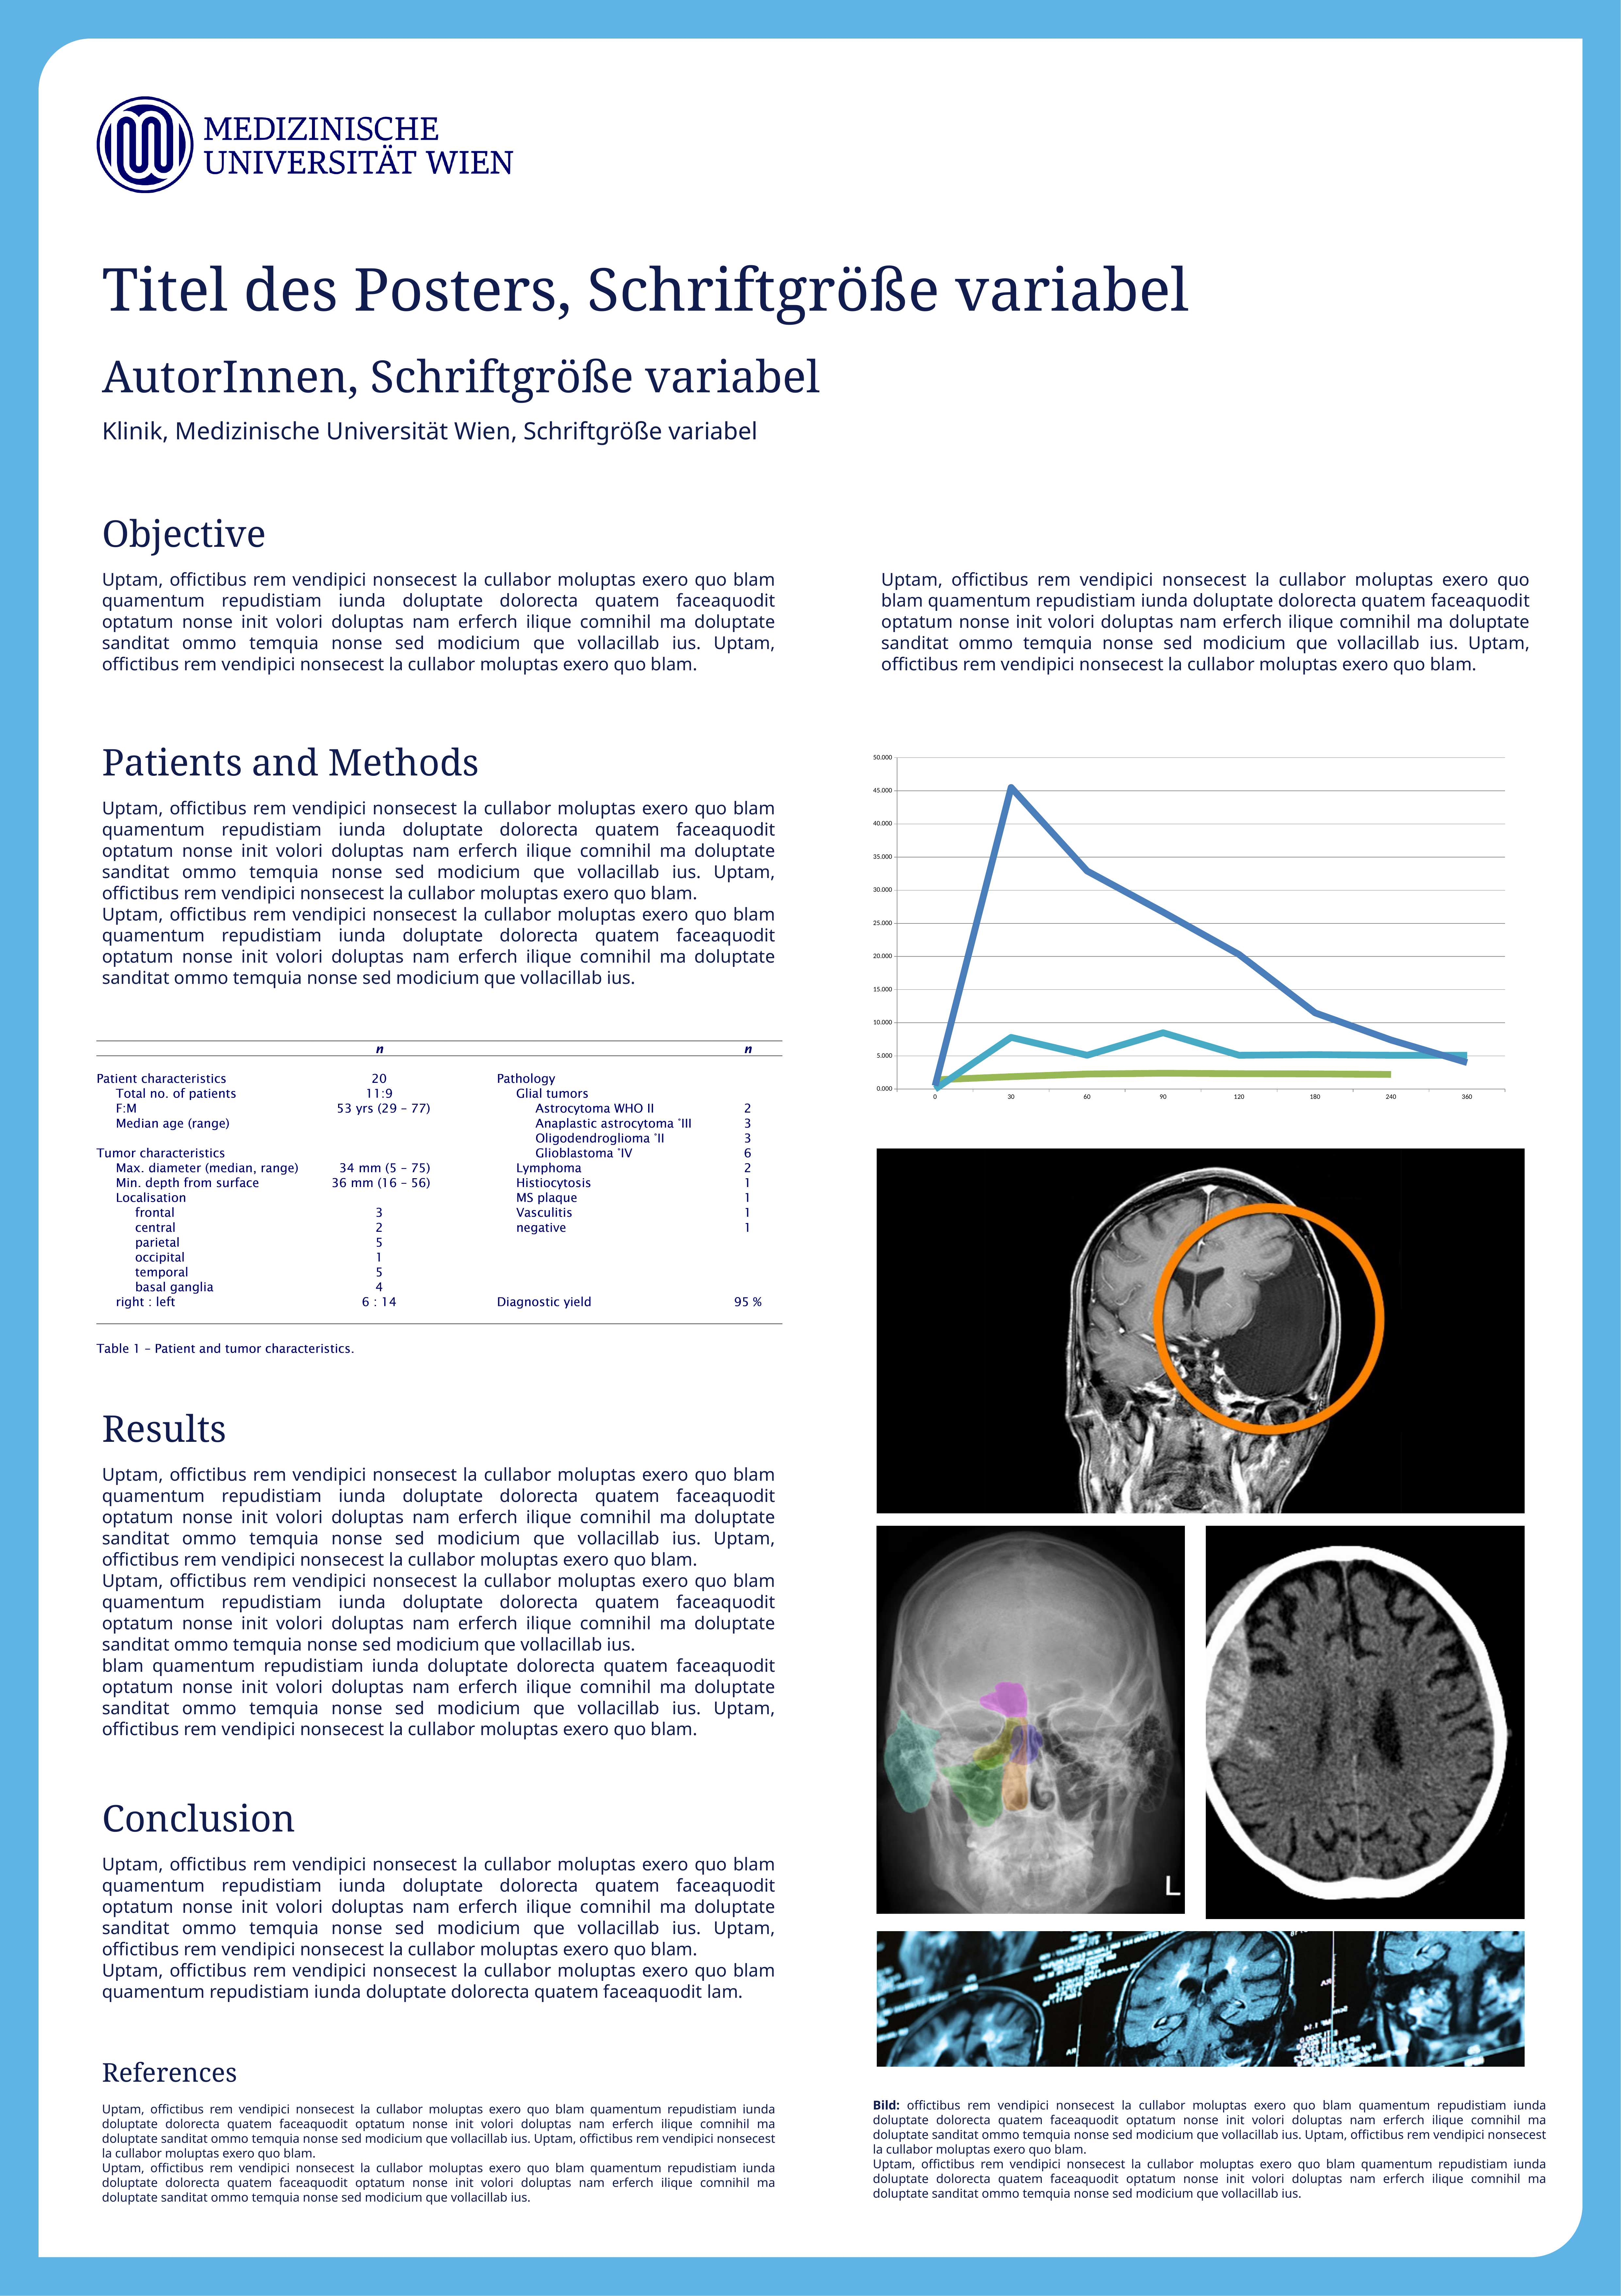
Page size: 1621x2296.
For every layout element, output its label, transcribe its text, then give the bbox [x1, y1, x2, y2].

text_box Uptam, offictibus rem vendipici nonsecest la cullabor moluptas exero quo blam quamentum repudistiam iunda doluptate dolorecta quatem faceaquodit optatum nonse init volori doluptas nam erferch ilique comnihil ma doluptate sanditat ommo temquia nonse sed modicium que vollacillab ius. Uptam, offictibus rem vendipici nonsecest la cullabor moluptas exero quo blam. Uptam, offictibus rem vendipici nonsecest la cullabor moluptas exero quo blam quamentum repudistiam iunda doluptate dolorecta quatem faceaquodit optatum nonse init volori doluptas nam erferch ilique comnihil ma doluptate sanditat ommo temquia nonse sed modicium que vollacillab ius. blam quamentum repudistiam iunda doluptate dolorecta quatem faceaquodit optatum nonse init volori doluptas nam erferch ilique comnihil ma doluptate sanditat ommo temquia nonse sed modicium que vollacillab ius. Uptam, offictibus rem vendipici nonsecest la cullabor moluptas exero quo blam. [96, 1460, 781, 1742]
text_box Uptam, offictibus rem vendipici nonsecest la cullabor moluptas exero quo blam quamentum repudistiam iunda doluptate dolorecta quatem faceaquodit optatum nonse init volori doluptas nam erferch ilique comnihil ma doluptate sanditat ommo temquia nonse sed modicium que vollacillab ius. Uptam, offictibus rem vendipici nonsecest la cullabor moluptas exero quo blam. Uptam, offictibus rem vendipici nonsecest la cullabor moluptas exero quo blam quamentum repudistiam iunda doluptate dolorecta quatem faceaquodit optatum nonse init volori doluptas nam erferch ilique comnihil ma doluptate sanditat ommo temquia nonse sed modicium que vollacillab ius. [96, 2098, 781, 2207]
text_box Uptam, offictibus rem vendipici nonsecest la cullabor moluptas exero quo blam quamentum repudistiam iunda doluptate dolorecta quatem faceaquodit optatum nonse init volori doluptas nam erferch ilique comnihil ma doluptate sanditat ommo temquia nonse sed modicium que vollacillab ius. Uptam, offictibus rem vendipici nonsecest la cullabor moluptas exero quo blam. [96, 565, 781, 677]
text_box Uptam, offictibus rem vendipici nonsecest la cullabor moluptas exero quo blam quamentum repudistiam iunda doluptate dolorecta quatem faceaquodit optatum nonse init volori doluptas nam erferch ilique comnihil ma doluptate sanditat ommo temquia nonse sed modicium que vollacillab ius. Uptam, offictibus rem vendipici nonsecest la cullabor moluptas exero quo blam. [876, 565, 1536, 677]
text_box Klinik, Medizinische Universität Wien, Schriftgröße variabel [96, 413, 1226, 447]
picture [96, 1040, 783, 1357]
picture [876, 1931, 1525, 2067]
text_box Conclusion [96, 1792, 875, 1842]
text_box Uptam, offictibus rem vendipici nonsecest la cullabor moluptas exero quo blam quamentum repudistiam iunda doluptate dolorecta quatem faceaquodit optatum nonse init volori doluptas nam erferch ilique comnihil ma doluptate sanditat ommo temquia nonse sed modicium que vollacillab ius. Uptam, offictibus rem vendipici nonsecest la cullabor moluptas exero quo blam. Uptam, offictibus rem vendipici nonsecest la cullabor moluptas exero quo blam quamentum repudistiam iunda doluptate dolorecta quatem faceaquodit lam. [96, 1850, 781, 2004]
text_box Bild: offictibus rem vendipici nonsecest la cullabor moluptas exero quo blam quamentum repudistiam iunda doluptate dolorecta quatem faceaquodit optatum nonse init volori doluptas nam erferch ilique comnihil ma doluptate sanditat ommo temquia nonse sed modicium que vollacillab ius. Uptam, offictibus rem vendipici nonsecest la cullabor moluptas exero quo blam. Uptam, offictibus rem vendipici nonsecest la cullabor moluptas exero quo blam quamentum repudistiam iunda doluptate dolorecta quatem faceaquodit optatum nonse init volori doluptas nam erferch ilique comnihil ma doluptate sanditat ommo temquia nonse sed modicium que vollacillab ius. [867, 2094, 1552, 2203]
text_box Objective [96, 507, 886, 557]
text_box Patients and Methods [96, 736, 886, 786]
text_box References [96, 2053, 886, 2090]
text_box Uptam, offictibus rem vendipici nonsecest la cullabor moluptas exero quo blam quamentum repudistiam iunda doluptate dolorecta quatem faceaquodit optatum nonse init volori doluptas nam erferch ilique comnihil ma doluptate sanditat ommo temquia nonse sed modicium que vollacillab ius. Uptam, offictibus rem vendipici nonsecest la cullabor moluptas exero quo blam. Uptam, offictibus rem vendipici nonsecest la cullabor moluptas exero quo blam quamentum repudistiam iunda doluptate dolorecta quatem faceaquodit optatum nonse init volori doluptas nam erferch ilique comnihil ma doluptate sanditat ommo temquia nonse sed modicium que vollacillab ius. [96, 794, 781, 991]
picture [1205, 1526, 1525, 1919]
text_box Results [96, 1402, 875, 1452]
picture [97, 96, 513, 193]
picture [876, 1148, 1525, 1514]
text_box AutorInnen, Schriftgröße variabel [96, 345, 1301, 404]
chart [873, 754, 1515, 1105]
text_box Titel des Posters, Schriftgröße variabel [96, 249, 1517, 326]
picture [876, 1526, 1185, 1914]
